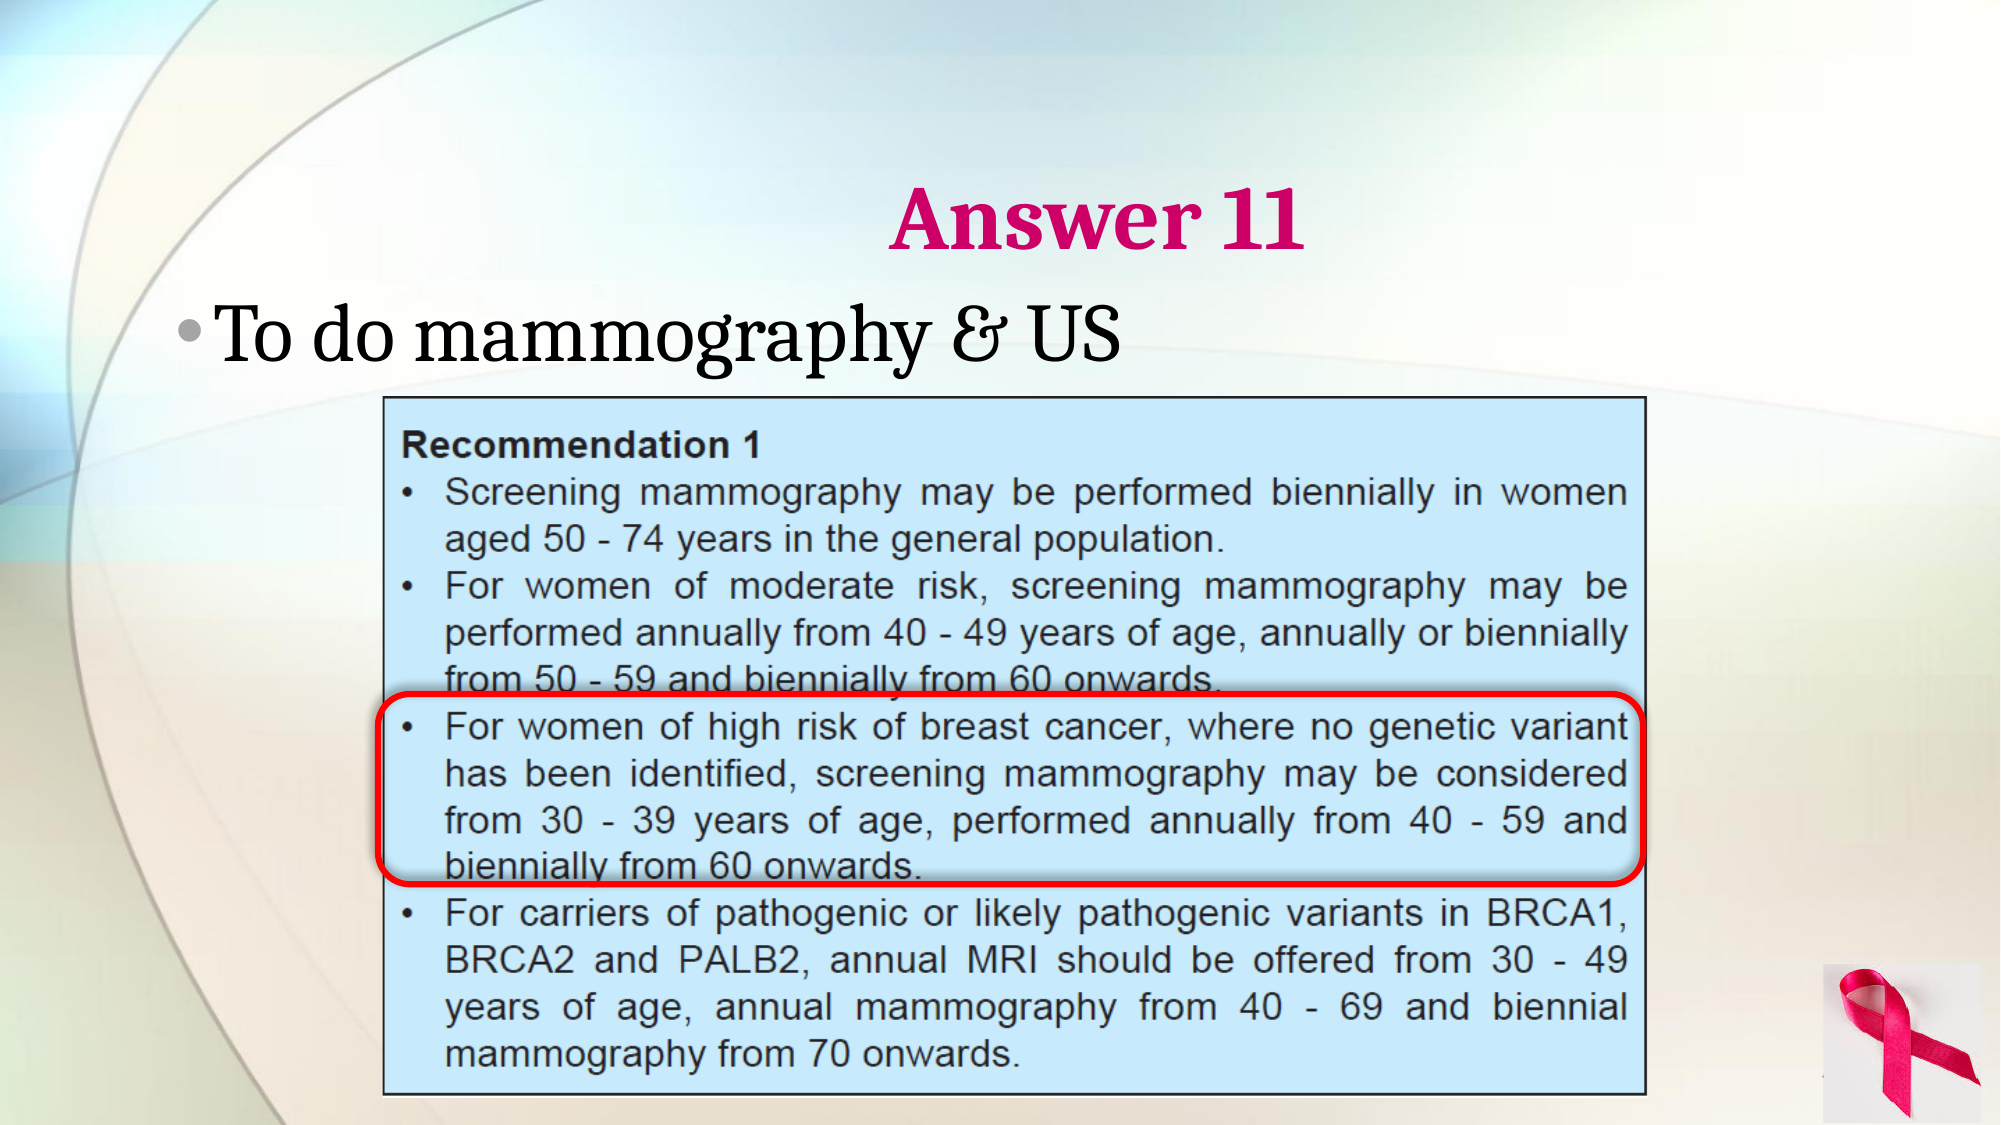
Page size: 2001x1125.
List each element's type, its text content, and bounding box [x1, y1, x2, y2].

slide_number 40 [1325, 1042, 1813, 1103]
title Answer 11 [357, 104, 1840, 282]
list To do mammography & US [160, 282, 1863, 417]
picture [0, 0, 2001, 1125]
